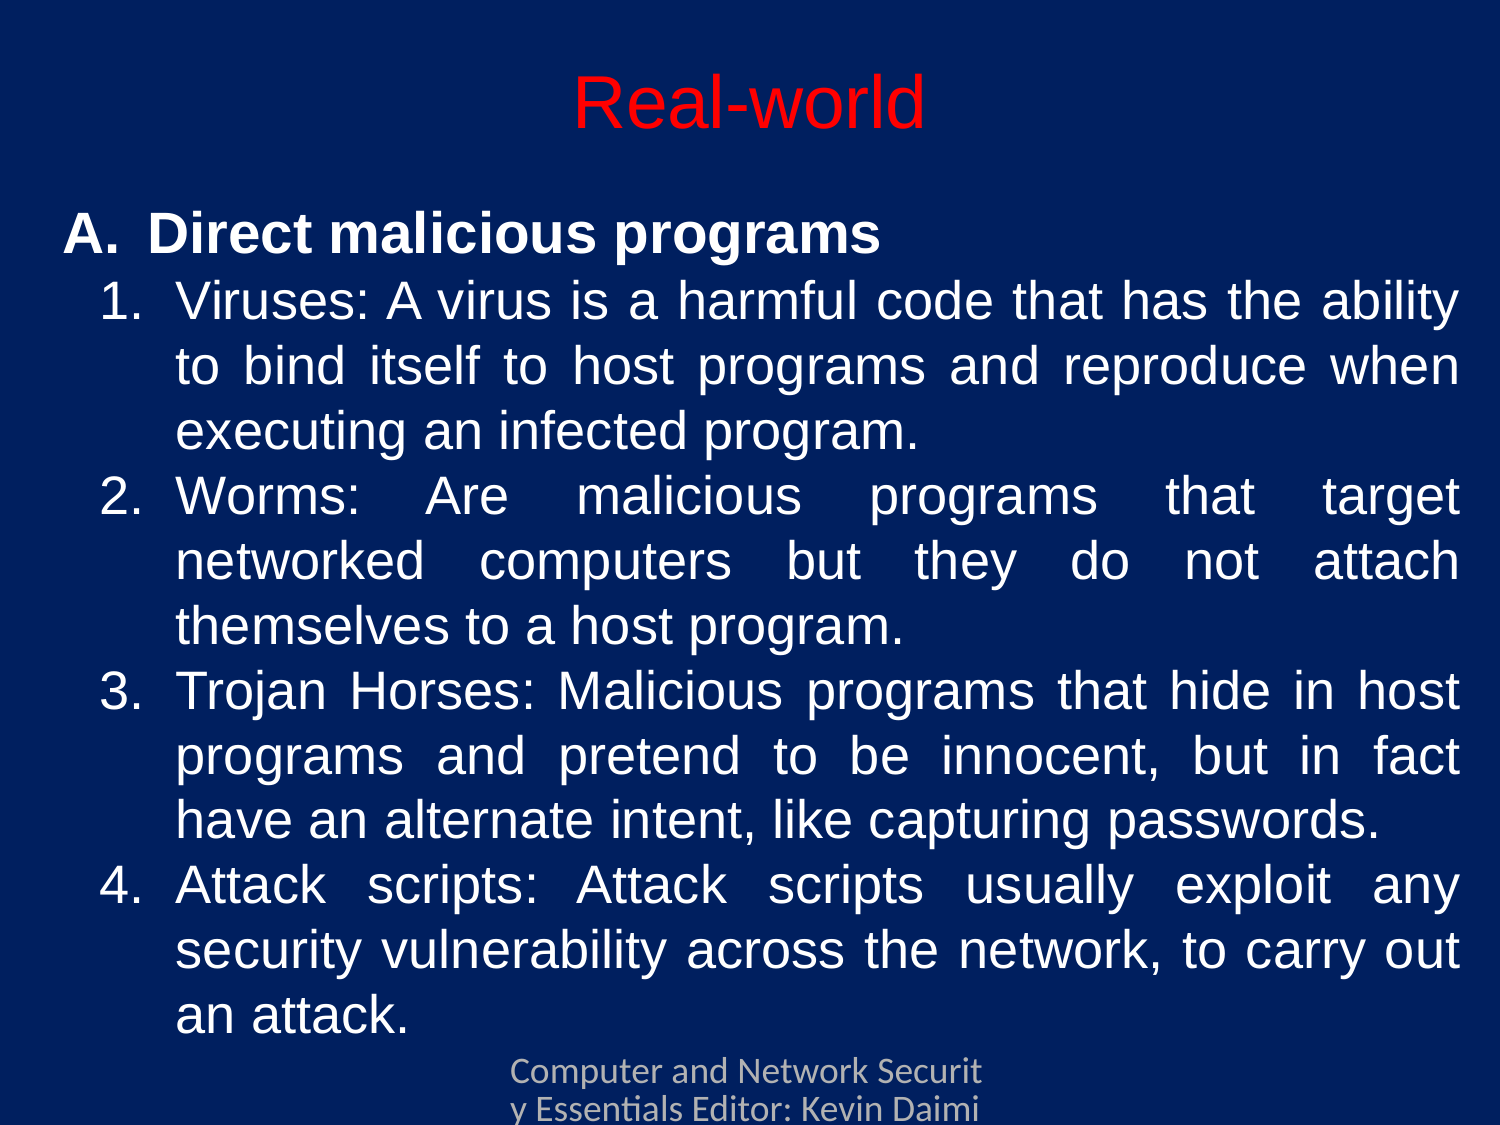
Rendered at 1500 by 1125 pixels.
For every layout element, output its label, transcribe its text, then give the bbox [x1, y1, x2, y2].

title Real-world [44, 53, 1456, 145]
footer Computer and Network Security Essentials Editor: Kevin Daimi Associate Editors: Guillermo Francia, Levent Ertaul, Luis H. Encinas, Eman El-Sheikh Published by Springer [510, 1046, 990, 1103]
list Direct malicious programs Viruses: A virus is a harmful code that has the ability to bind itself to host programs and reproduce when executing an infected program. Worms: Are malicious programs that target networked computers but they do not attach themselves to a host program. Trojan Horses: Malicious programs that hide in host programs and pretend to be innocent, but in fact have an alternate intent, like capturing passwords. Attack scripts: Attack scripts usually exploit any security vulnerability across the network, to carry out an attack. [62, 195, 1463, 1120]
